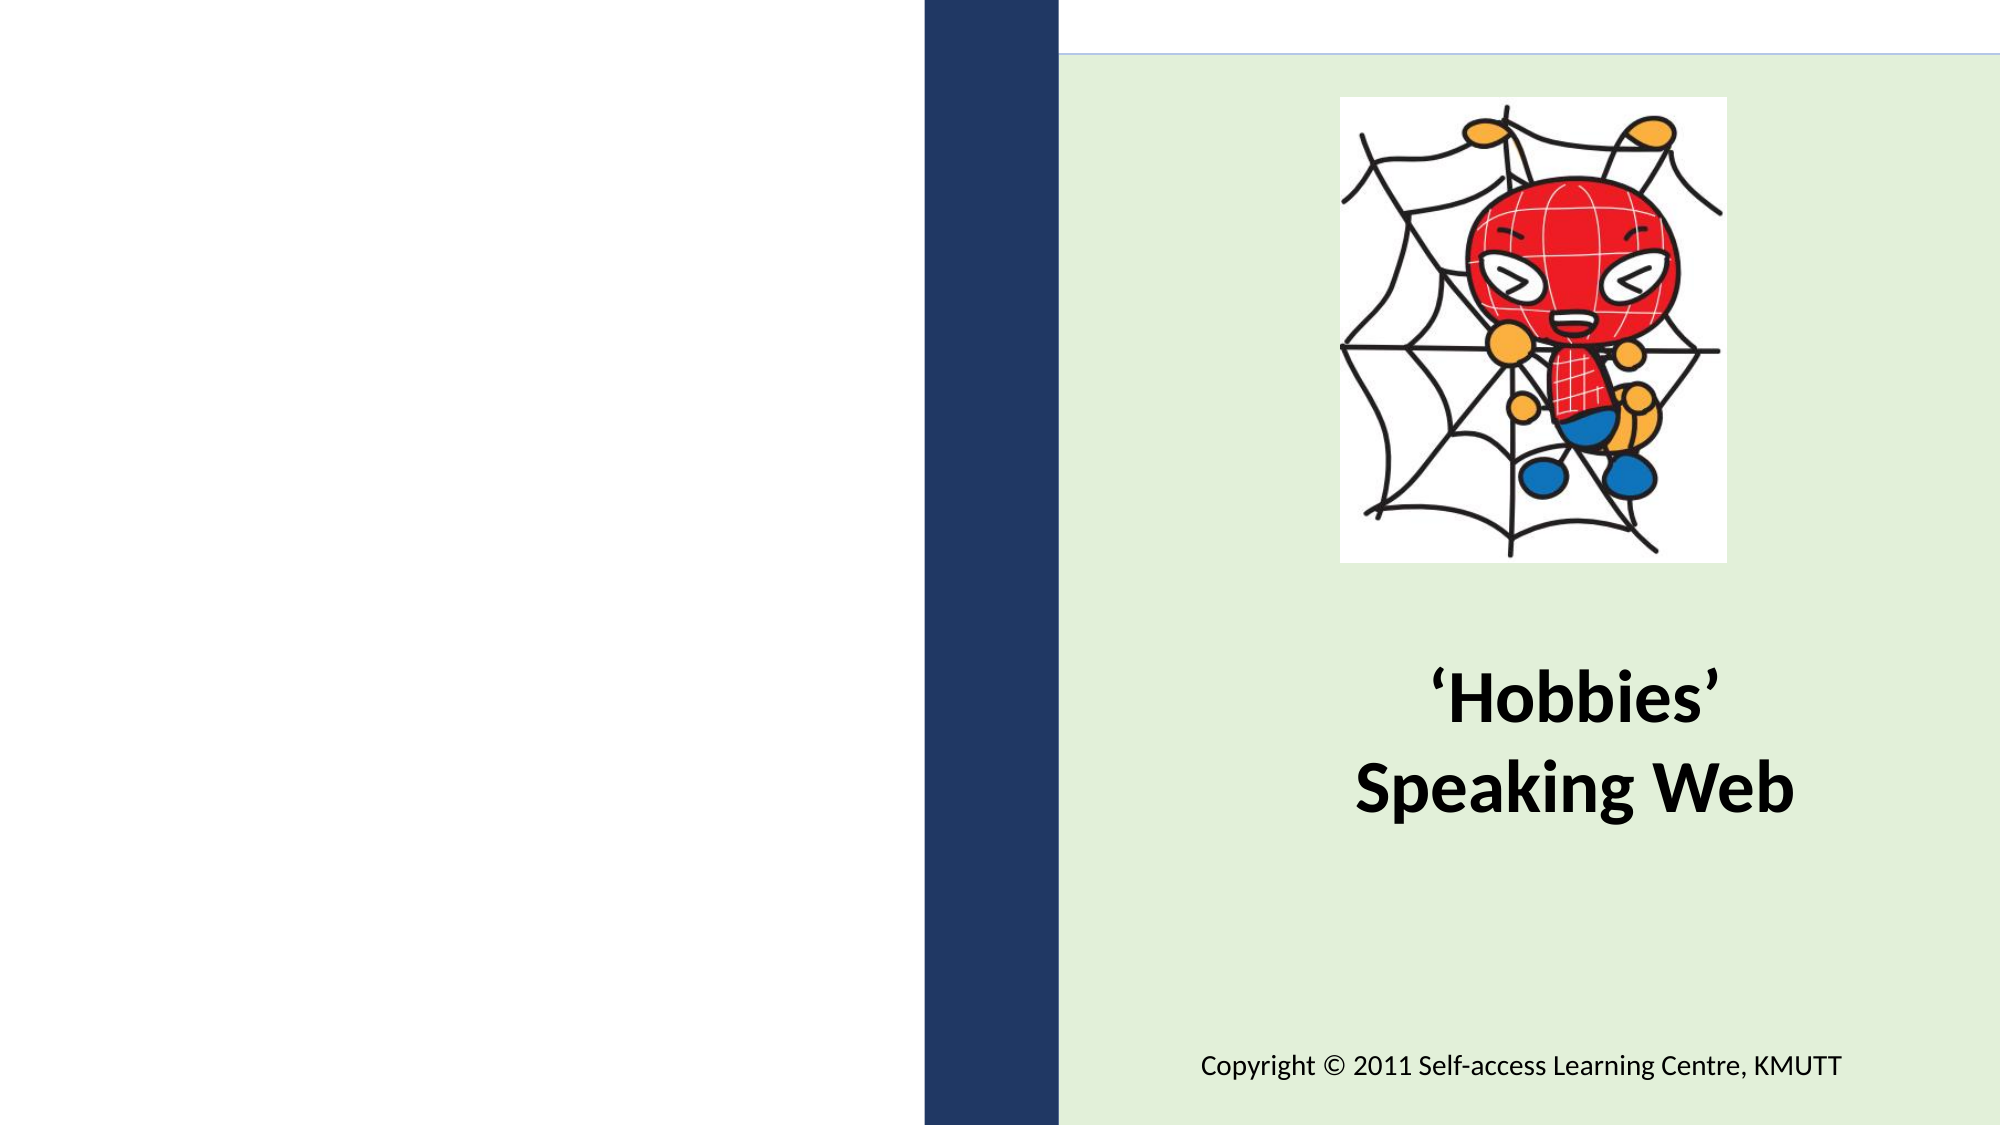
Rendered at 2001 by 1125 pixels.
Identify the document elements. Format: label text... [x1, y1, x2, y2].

picture [1340, 97, 1727, 563]
text_box ‘Hobbies’ Speaking Web [1236, 639, 1915, 836]
text_box [1060, 53, 2000, 1125]
text_box Copyright © 2011 Self-access Learning Centre, KMUTT [1184, 1037, 1918, 1090]
text_box [923, 0, 1060, 1125]
